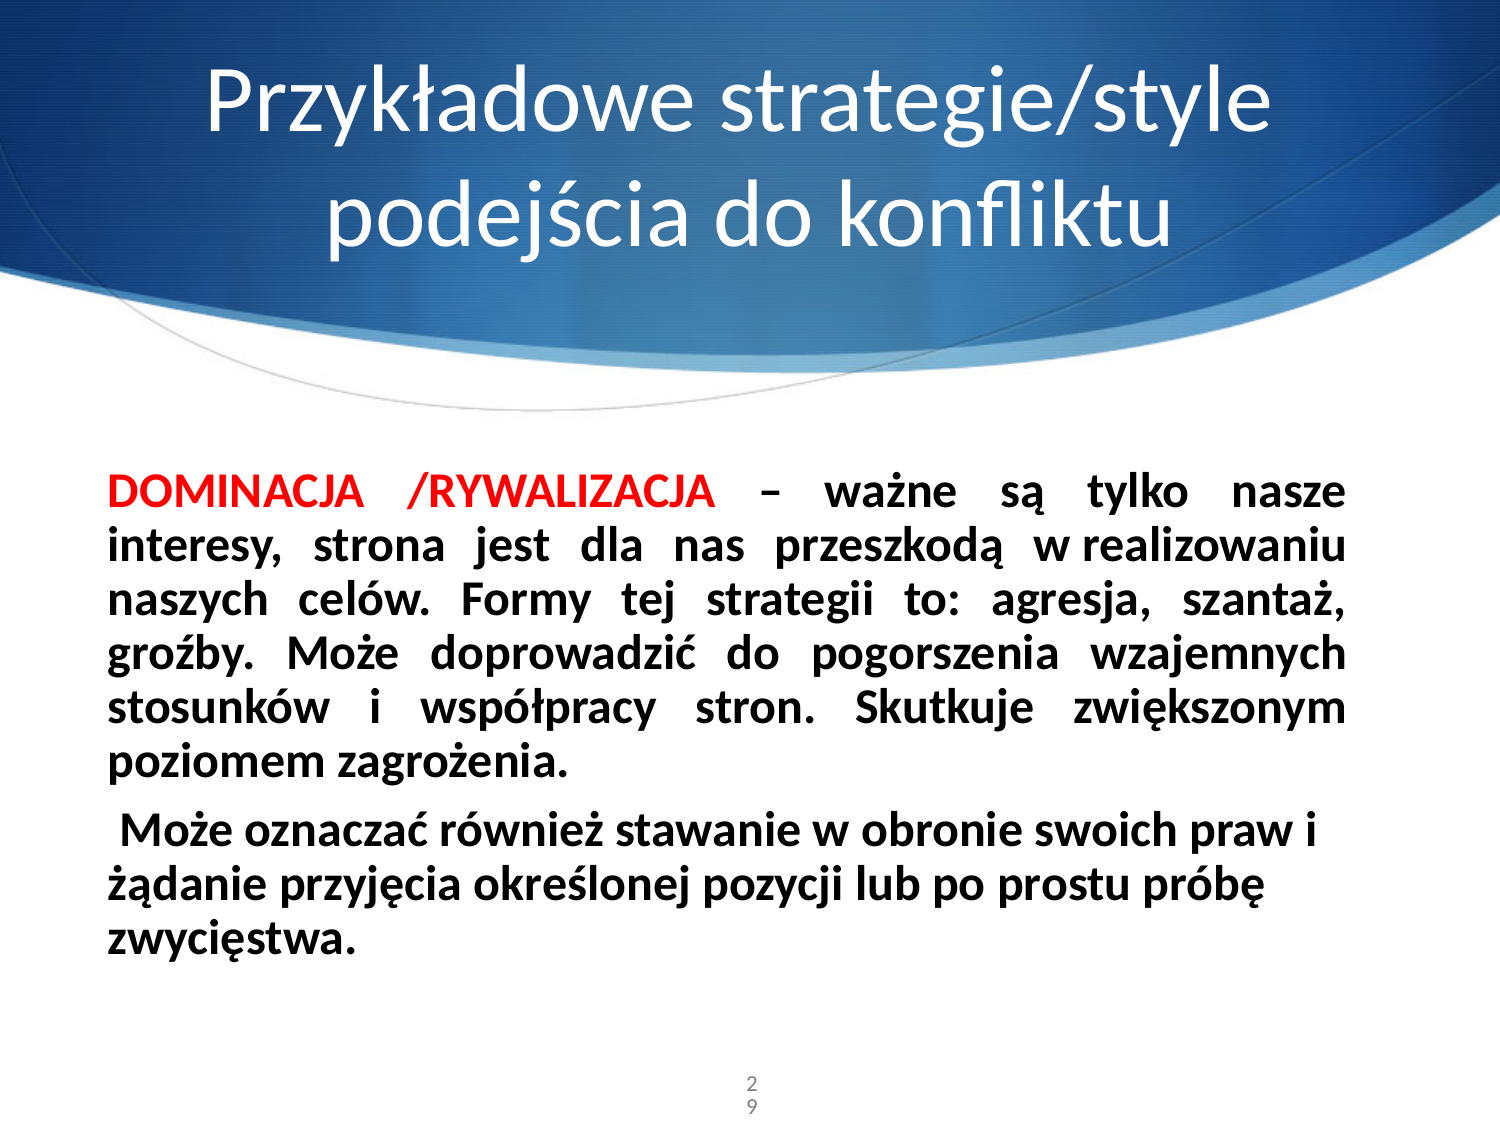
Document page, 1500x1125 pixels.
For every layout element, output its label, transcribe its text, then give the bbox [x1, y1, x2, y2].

title Przykładowe strategie/style podejścia do konfliktu [75, 0, 1425, 301]
slide_number 29 [730, 1062, 769, 1103]
text_box DOMINACJA /RYWALIZACJA – ważne są tylko nasze interesy, strona jest dla nas przeszkodą w realizowaniu naszych celów. Formy tej strategii to: agresja, szantaż, groźby. Może doprowadzić do pogorszenia wzajemnych stosunków i współpracy stron. Skutkuje zwiększonym poziomem zagrożenia. Może oznaczać również stawanie w obronie swoich praw i żądanie przyjęcia określonej pozycji lub po prostu próbę zwycięstwa. [99, 456, 1363, 1012]
picture [0, 0, 1500, 1125]
